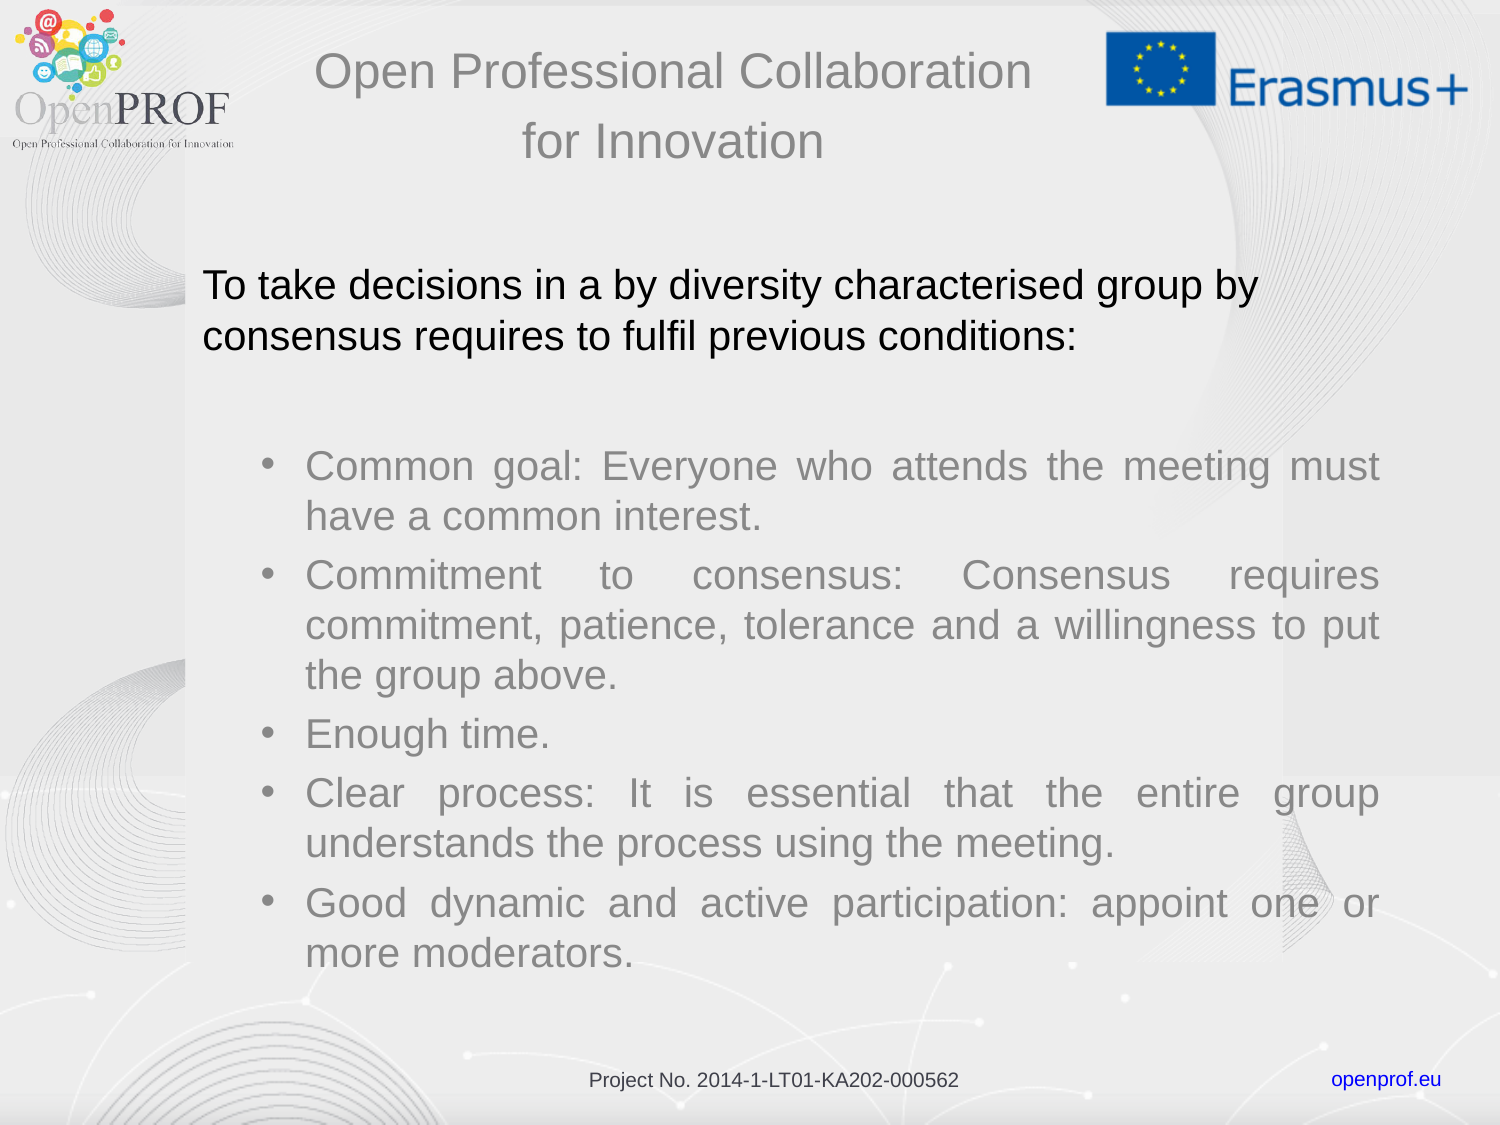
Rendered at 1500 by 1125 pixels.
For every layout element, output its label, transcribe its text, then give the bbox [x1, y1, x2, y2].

text_box Open Professional Collaboration for Innovation [251, 31, 1110, 156]
title To take decisions in a by diversity characterised group by consensus requires to fulfil previous conditions: [187, 185, 1284, 431]
subtitle Common goal: Everyone who attends the meeting must have a common interest. Commitment to consensus: Consensus requires commitment, patience, tolerance and a willingness to put the group above. Enough time. Clear process: It is essential that the entire group understands the process using the meeting. Good dynamic and active participation: appoint one or more moderators. [187, 431, 1396, 1062]
picture [0, 0, 1500, 1125]
